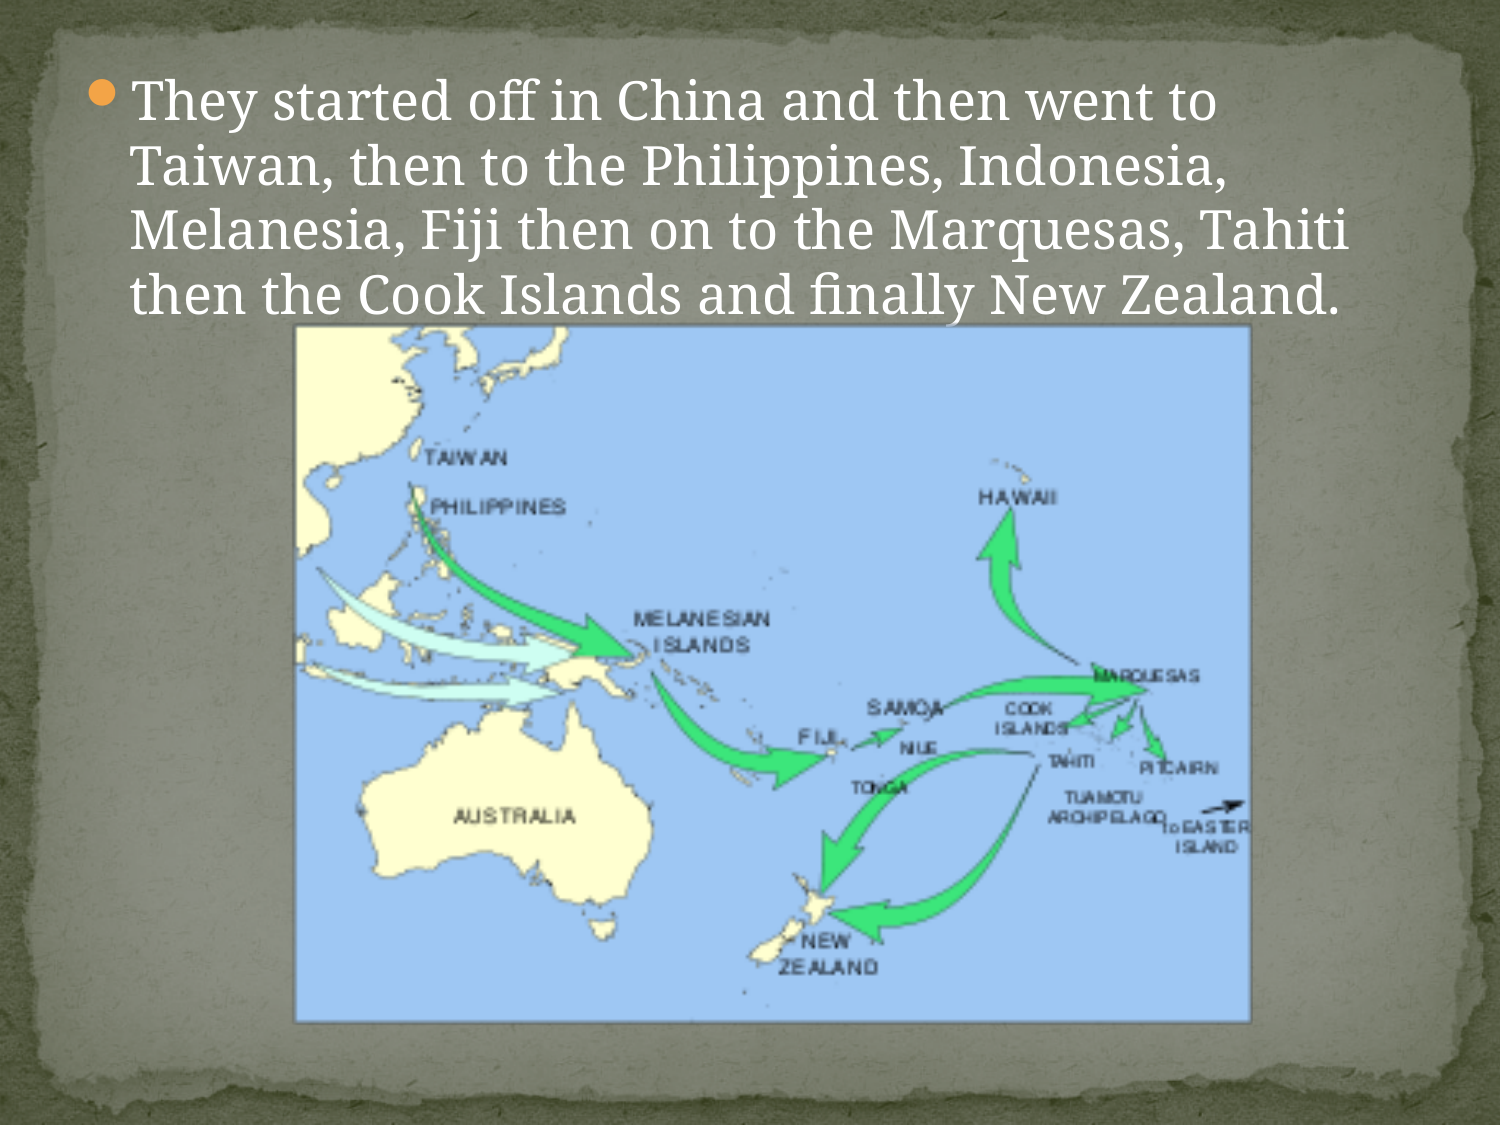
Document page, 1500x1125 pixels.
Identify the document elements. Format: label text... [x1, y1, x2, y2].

list They started off in China and then went to Taiwan, then to the Philippines, Indonesia, Melanesia, Fiji then on to the Marquesas, Tahiti then the Cook Islands and finally New Zealand. [70, 58, 1421, 352]
picture [281, 292, 1266, 1058]
